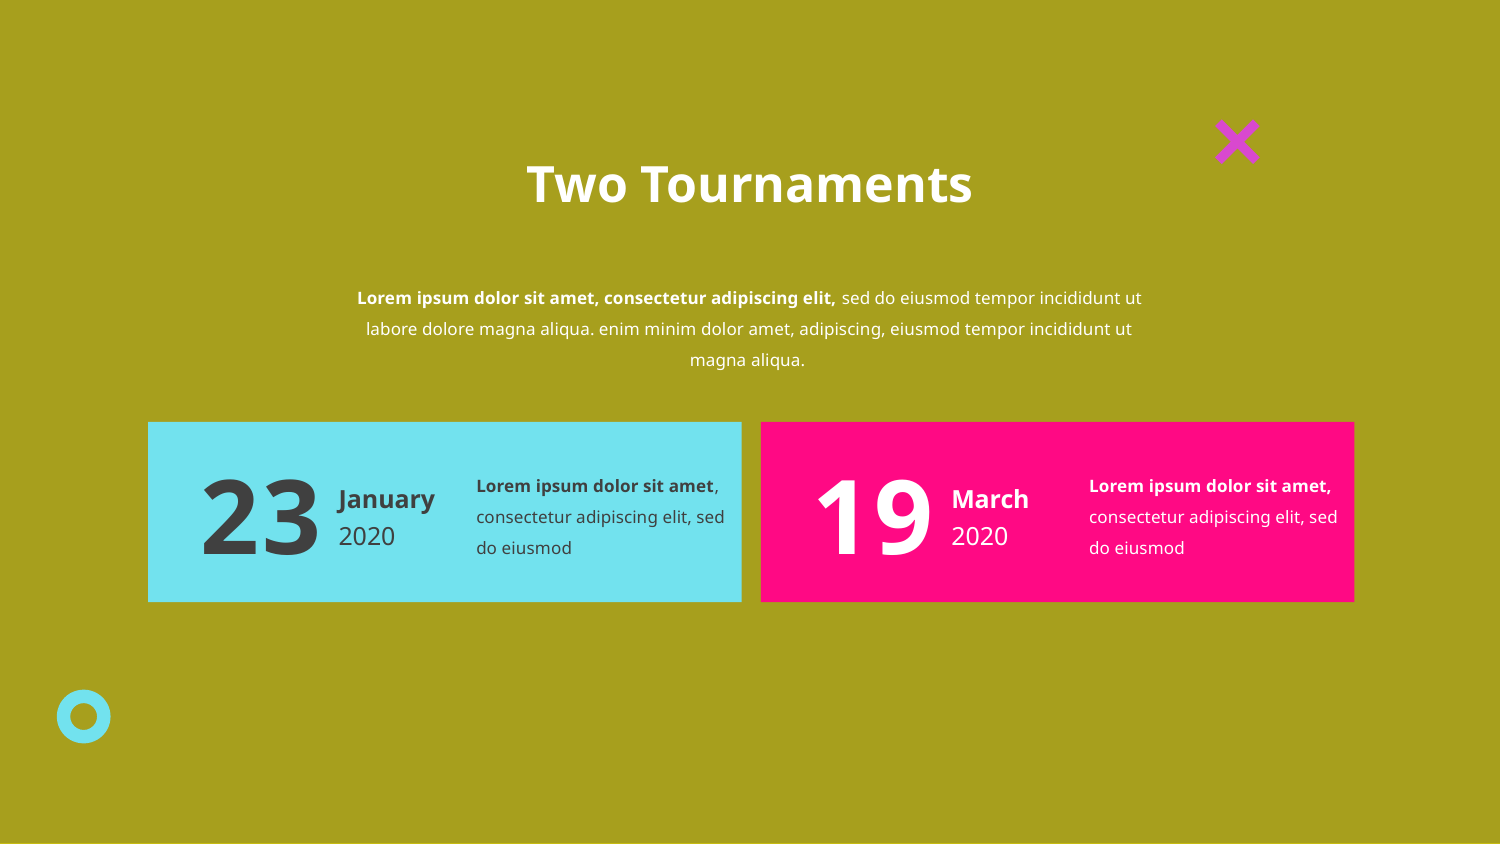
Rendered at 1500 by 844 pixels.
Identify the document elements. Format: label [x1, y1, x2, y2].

text_box [798, 443, 1066, 584]
text_box [185, 443, 474, 584]
picture [0, 0, 1500, 844]
